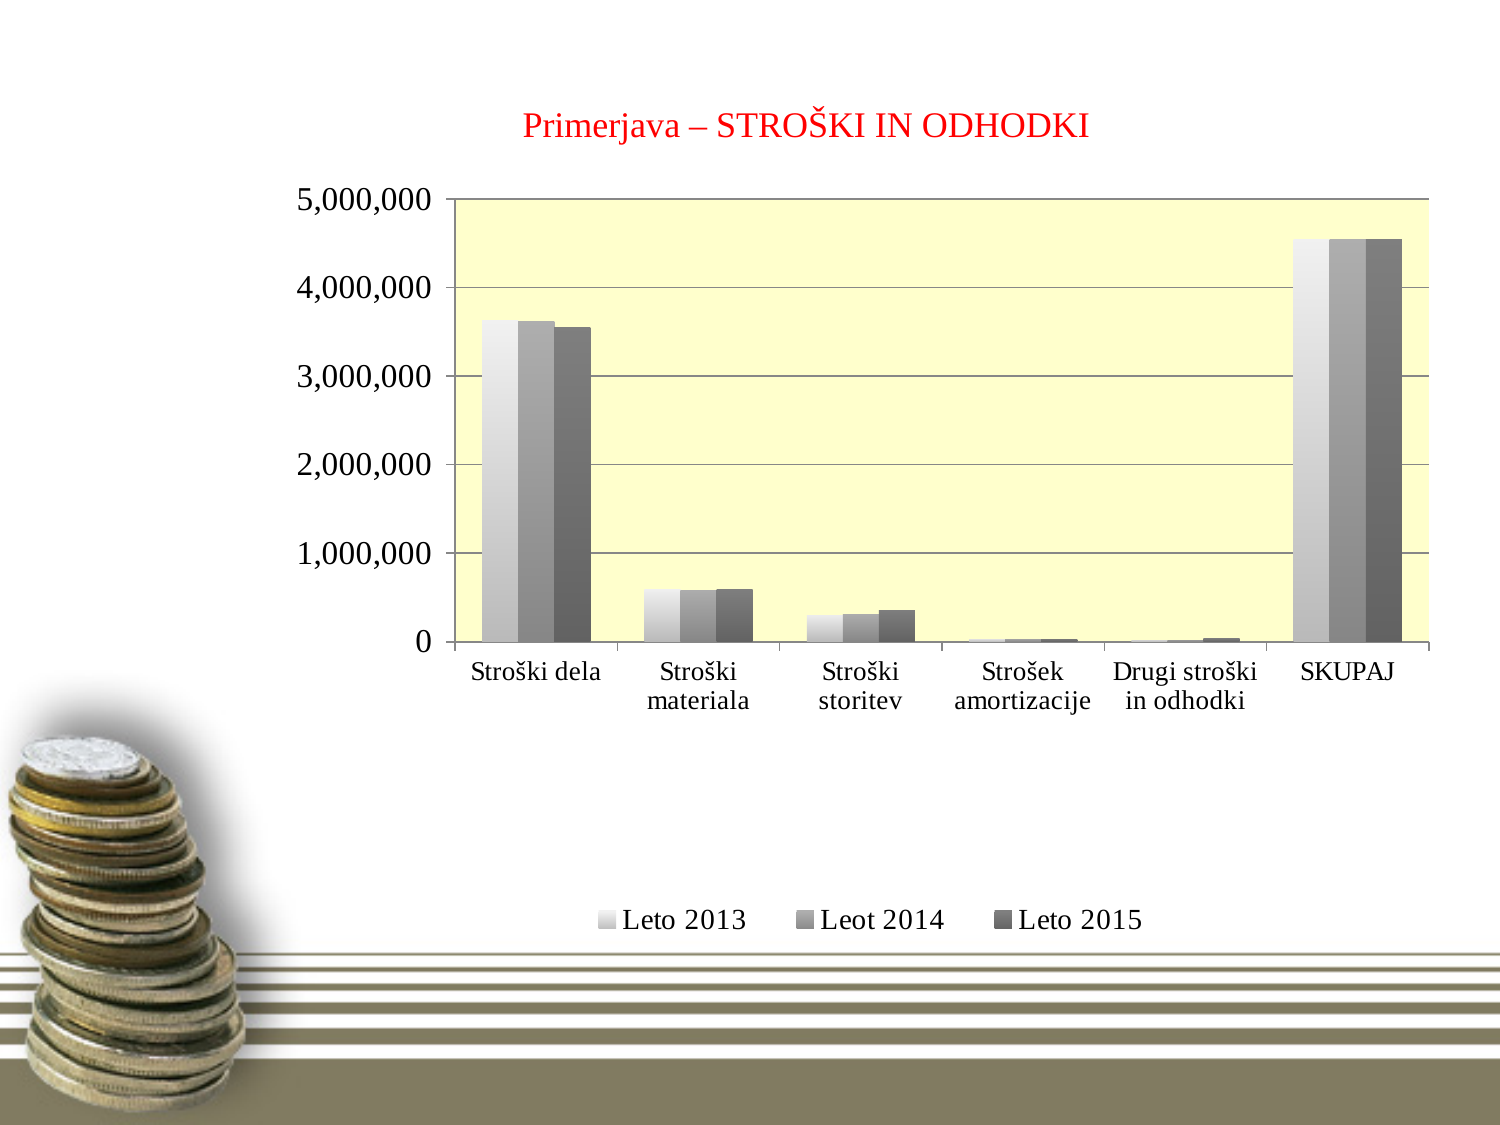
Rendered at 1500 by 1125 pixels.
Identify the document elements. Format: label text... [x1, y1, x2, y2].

title Primerjava – STROŠKI IN ODHODKI [234, 93, 1388, 174]
picture [0, 0, 1500, 1125]
chart [187, 175, 1430, 950]
